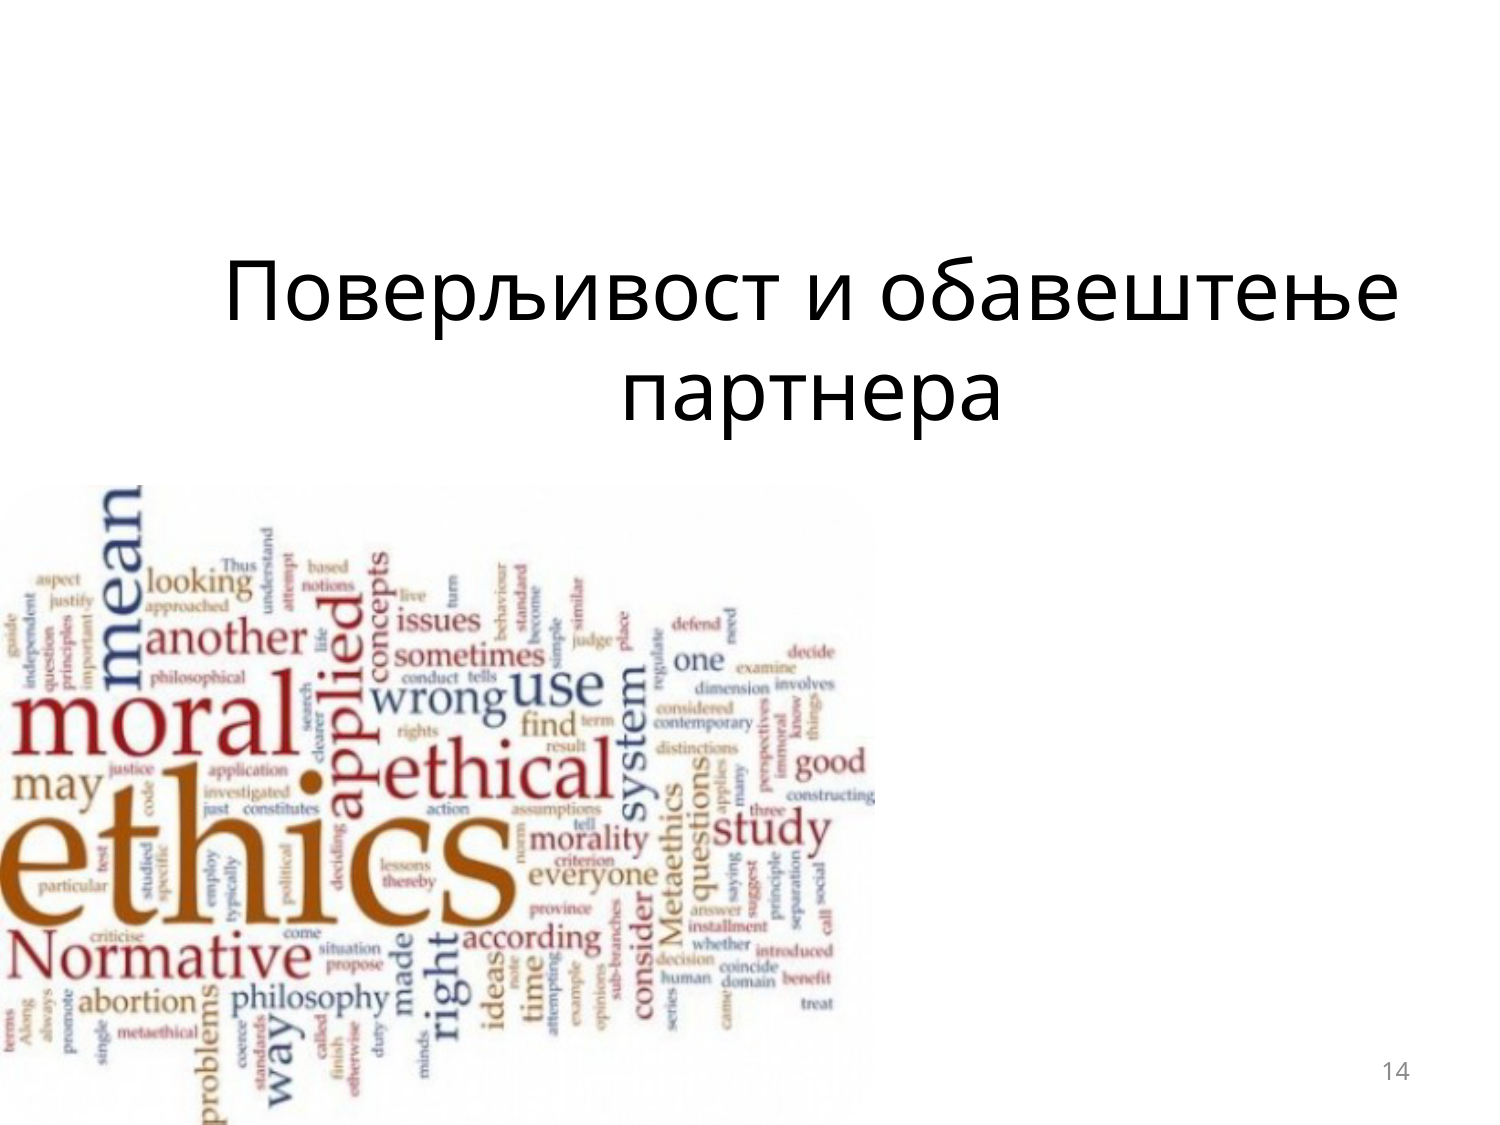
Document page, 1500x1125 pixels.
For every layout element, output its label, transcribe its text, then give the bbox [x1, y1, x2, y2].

picture [0, 484, 876, 1125]
text_box Поверљивост и обавештење партнера [200, 174, 1425, 500]
slide_number 14 [1074, 1042, 1425, 1103]
